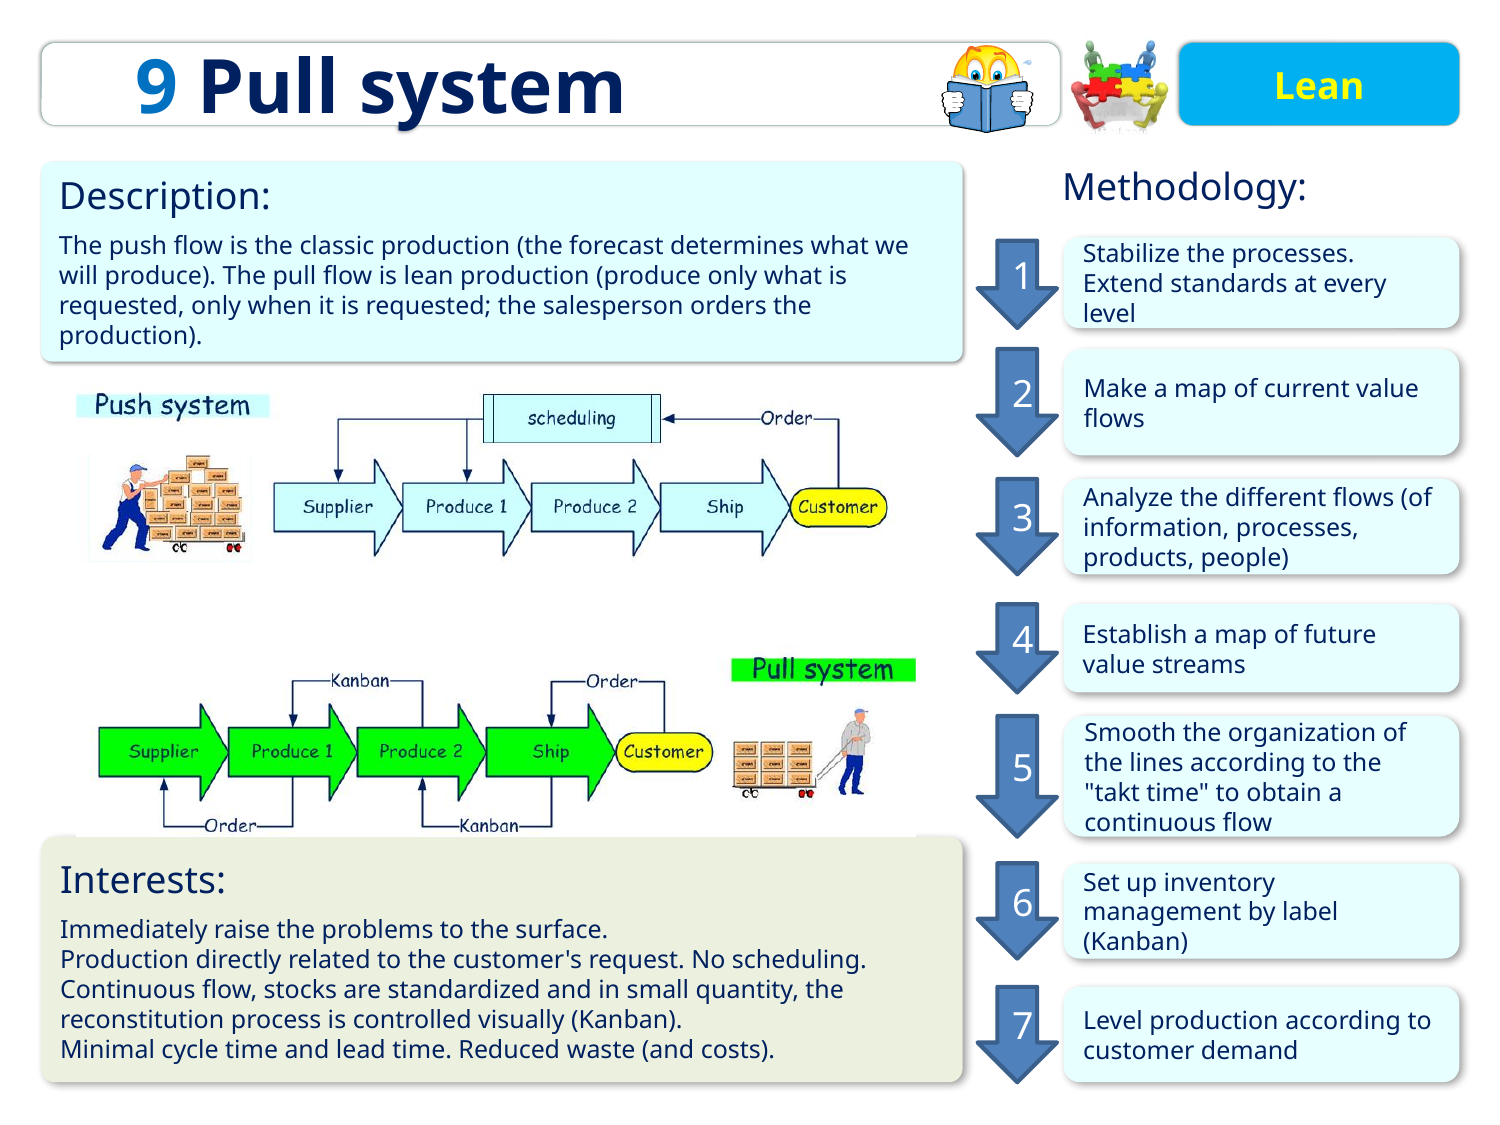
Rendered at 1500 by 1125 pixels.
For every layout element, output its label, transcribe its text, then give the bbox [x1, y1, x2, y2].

text_box Make a map of current value flows [1061, 346, 1462, 458]
text_box 5 [975, 713, 1059, 839]
text_box 4 [975, 602, 1059, 695]
text_box 2 [975, 346, 1059, 458]
text_box 9 Pull system [39, 40, 1058, 128]
text_box Description: The push flow is the classic production (the forecast determines what we will produce). The pull flow is lean production (produce only what is requested, only when it is requested; the salesperson orders the production). [39, 159, 965, 364]
text_box 3 [975, 476, 1059, 577]
text_box Level production according to customer demand [1061, 984, 1462, 1085]
text_box Analyze the different flows (of information, processes, products, people) [1061, 476, 1462, 577]
picture [76, 385, 916, 838]
text_box Smooth the organization of the lines according to the "takt time" to obtain a continuous flow [1061, 713, 1462, 839]
picture [1063, 30, 1175, 143]
text_box 1 [975, 238, 1059, 331]
text_box Establish a map of future value streams [1061, 602, 1462, 695]
text_box Lean [1181, 40, 1462, 128]
picture [941, 44, 1034, 134]
text_box Methodology: [1044, 153, 1460, 217]
text_box Stabilize the processes. Extend standards at every level [1061, 235, 1462, 331]
text_box Set up inventory management by label (Kanban) [1061, 861, 1462, 961]
text_box 7 [975, 984, 1059, 1085]
text_box Interests: Immediately raise the problems to the surface. Production directly related to the customer's request. No scheduling. Continuous flow, stocks are standardized and in small quantity, the reconstitution process is controlled visually (Kanban). Minimal cycle time and lead time. Reduced waste (and costs). [39, 834, 965, 1085]
text_box 6 [975, 861, 1059, 961]
